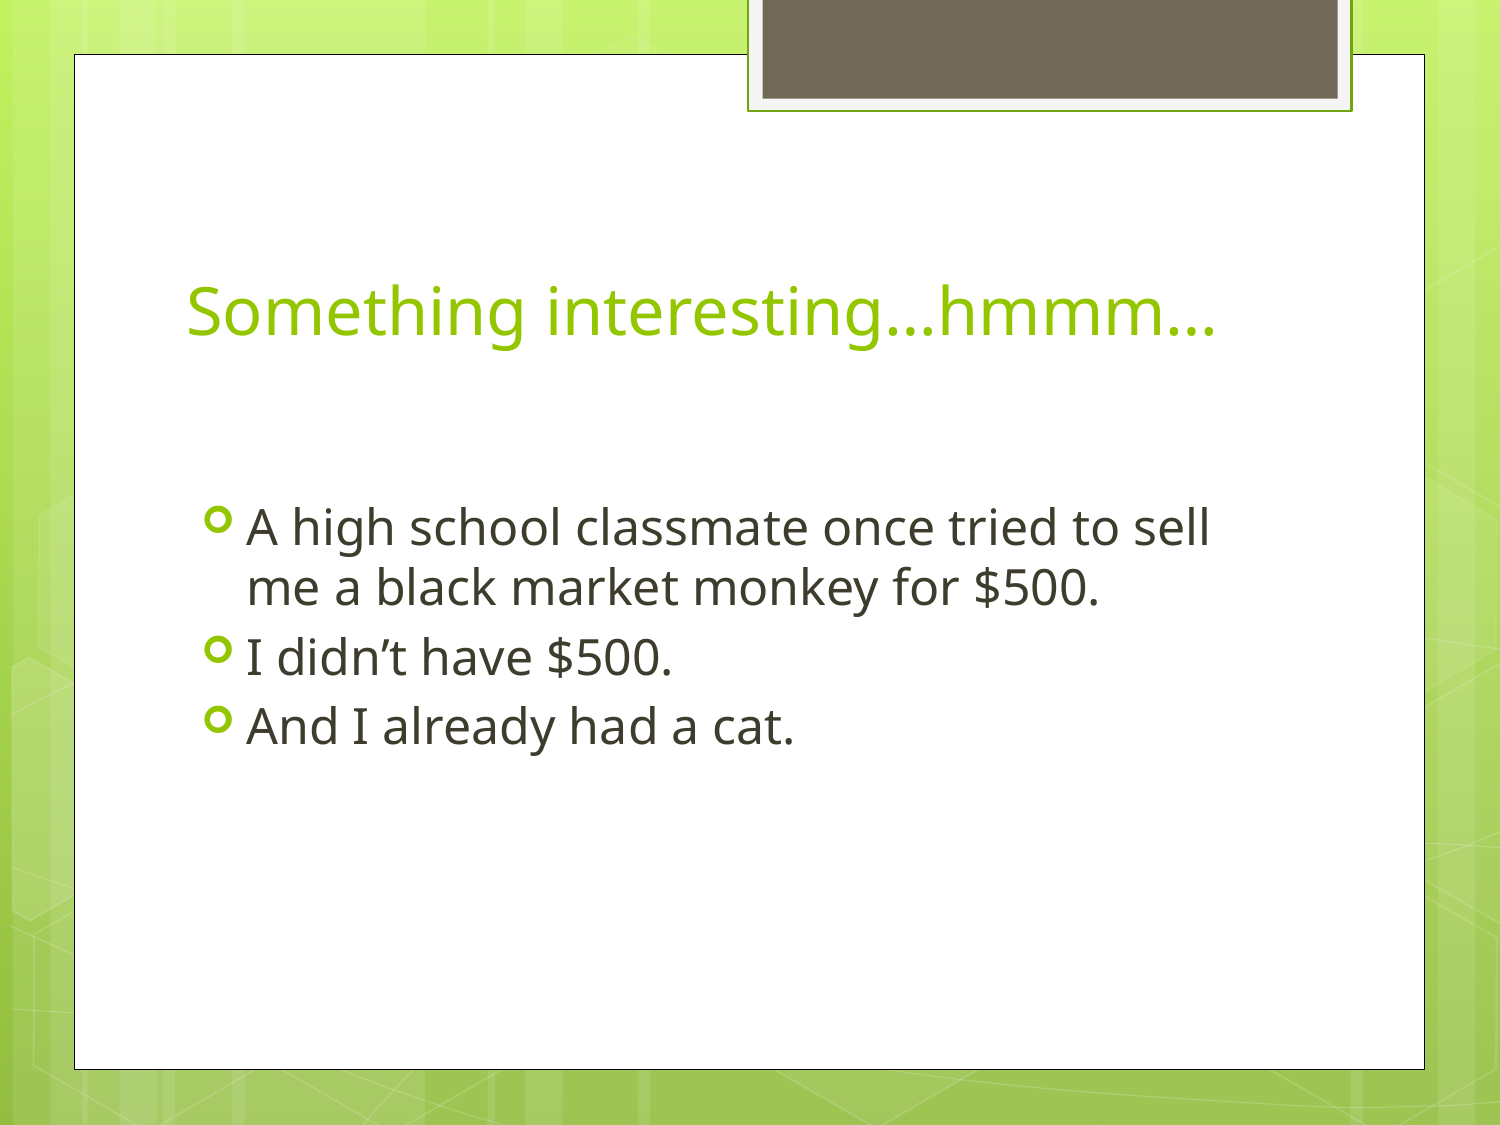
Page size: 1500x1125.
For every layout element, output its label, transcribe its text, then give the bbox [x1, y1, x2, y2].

list A high school classmate once tried to sell me a black market monkey for $500. I didn’t have $500. And I already had a cat. [174, 487, 1287, 807]
title Something interesting…hmmm… [171, 168, 1324, 357]
